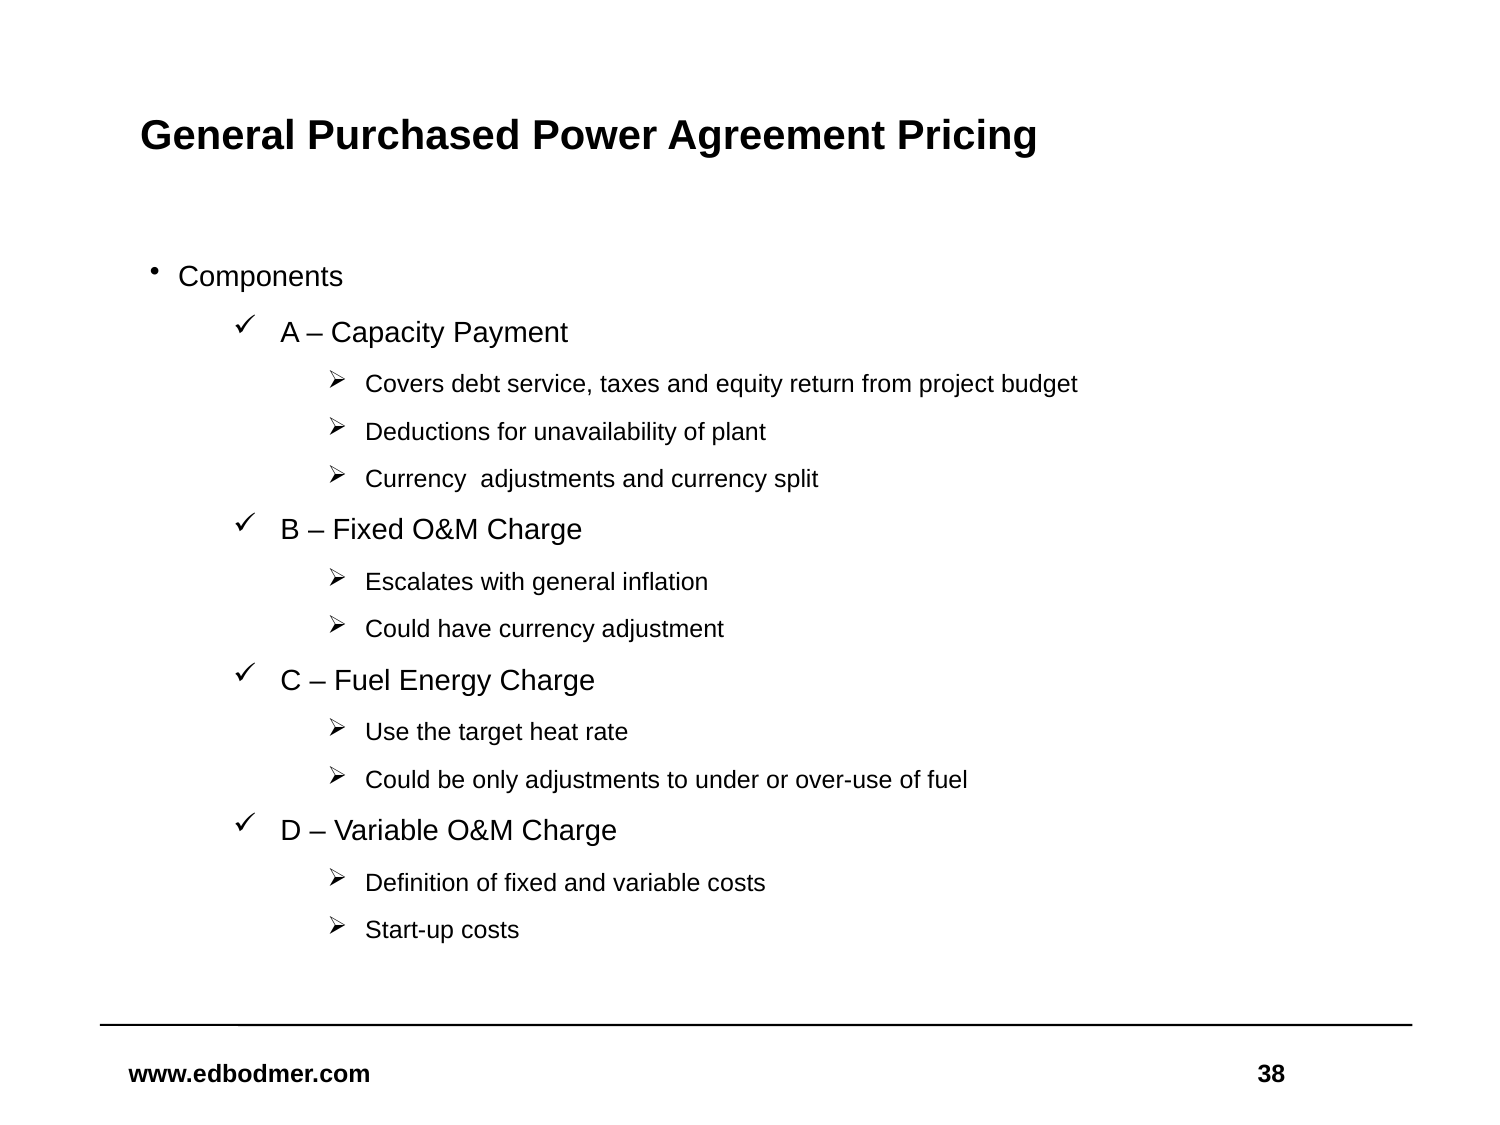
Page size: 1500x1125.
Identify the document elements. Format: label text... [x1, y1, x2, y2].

title General Purchased Power Agreement Pricing [125, 99, 1288, 225]
list Components A – Capacity Payment Covers debt service, taxes and equity return from project budget Deductions for unavailability of plant Currency adjustments and currency split B – Fixed O&M Charge Escalates with general inflation Could have currency adjustment C – Fuel Energy Charge Use the target heat rate Could be only adjustments to under or over-use of fuel D – Variable O&M Charge Definition of fixed and variable costs Start-up costs [125, 249, 1375, 1000]
